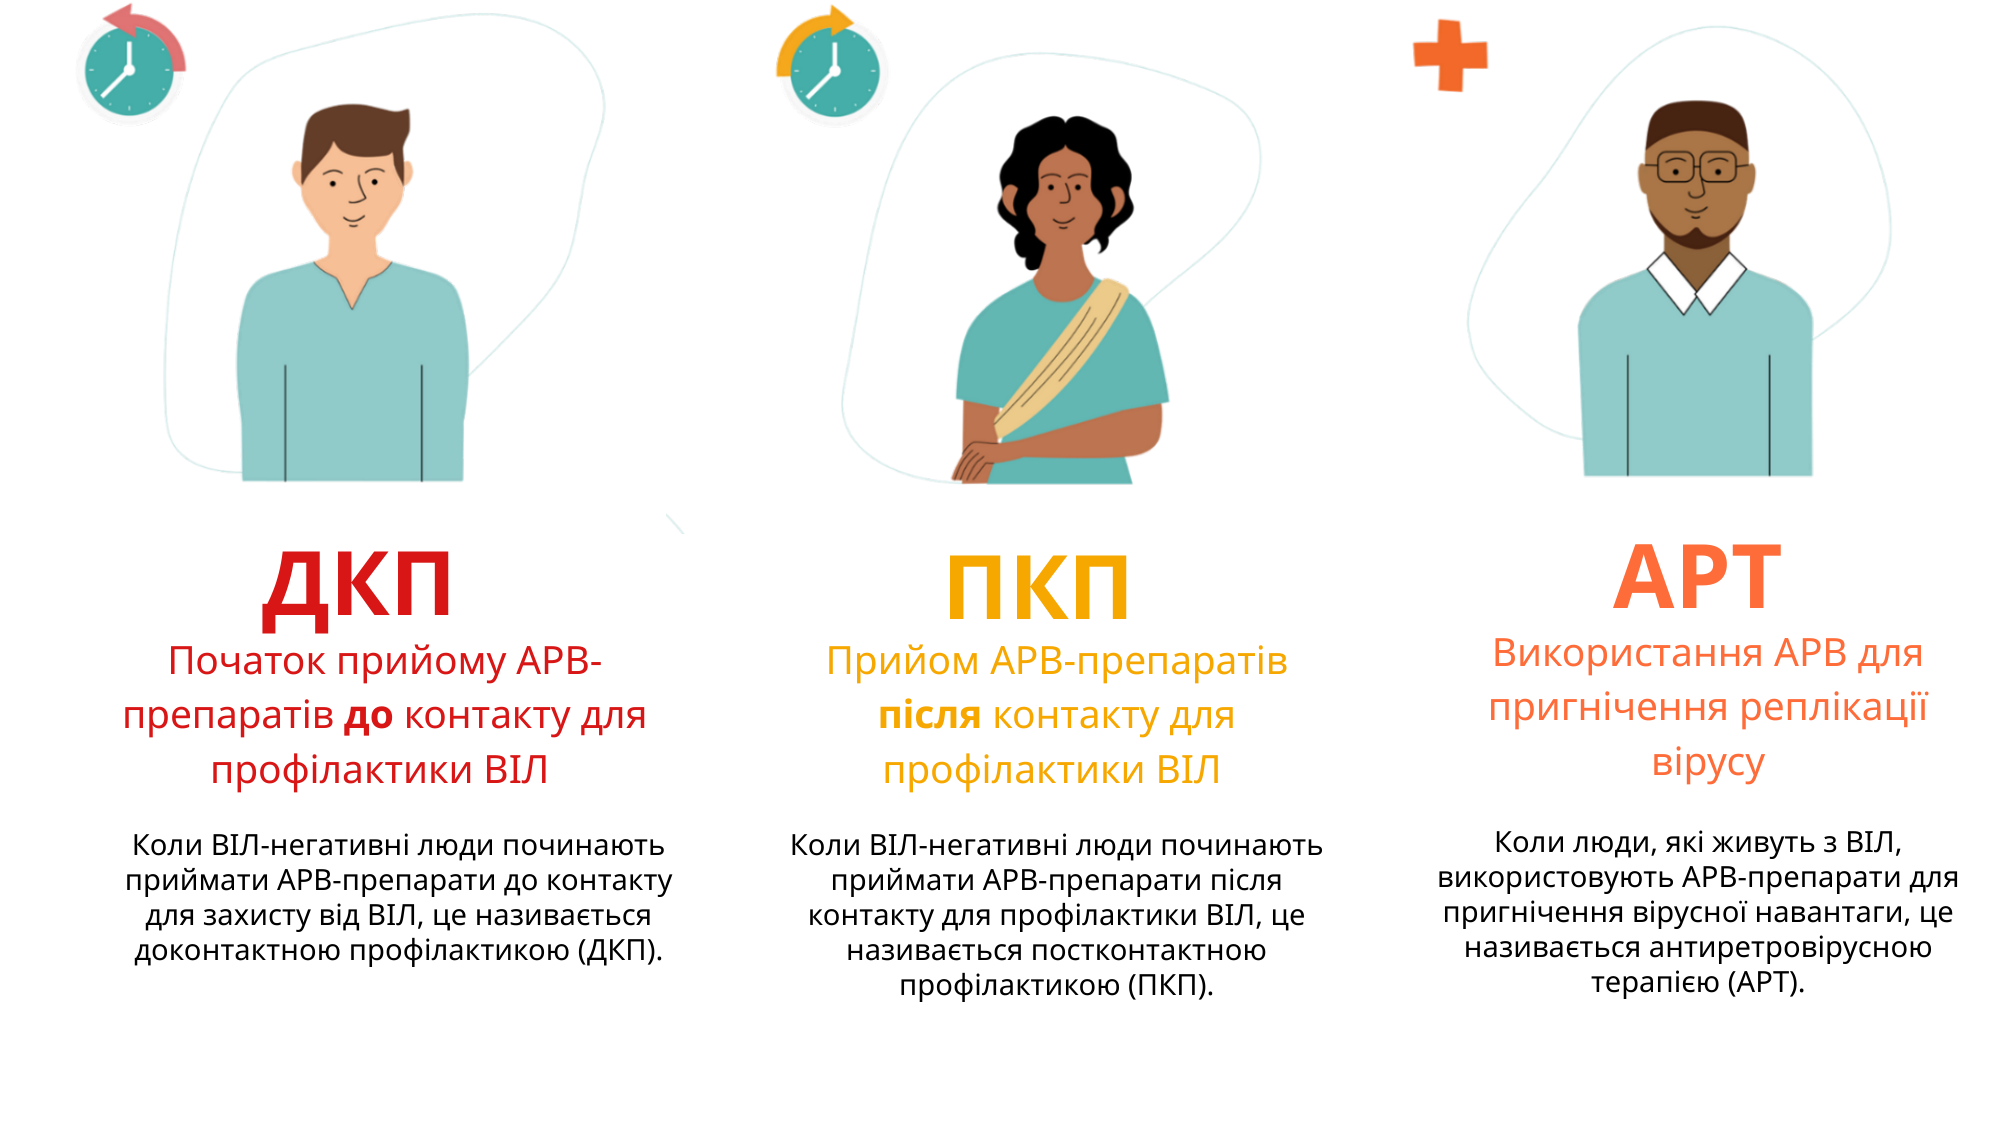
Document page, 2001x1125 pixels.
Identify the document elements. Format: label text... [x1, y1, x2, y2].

text_box [0, 0, 1970, 534]
text_box Коли ВІЛ-негативні люди починають приймати АРВ-препарати після контакту для профілактики ВІЛ, це називається постконтактною профілактикою (ПКП). [769, 826, 1345, 1001]
text_box Початок прийому АРВ-препаратів до контакту для профілактики ВІЛ [121, 627, 649, 791]
text_box Коли ВІЛ-негативні люди починають приймати АРВ-препарати до контакту для захисту від ВІЛ, це називається доконтактною профілактикою (ДКП). [103, 826, 695, 967]
text_box ДКП [259, 484, 460, 627]
text_box Коли люди, які живуть з ВІЛ, використовують АРВ-препарати для пригнічення вірусної навантаги, це називається антиретровірусною терапією (АРТ). [1419, 823, 1978, 1033]
text_box Використання АРВ для пригнічення реплікації вірусу [1462, 619, 1954, 784]
text_box ПКП [938, 487, 1140, 627]
text_box АРТ [1462, 476, 1935, 619]
text_box Прийом АРВ-препаратів після контакту для профілактики ВІЛ [769, 627, 1345, 791]
